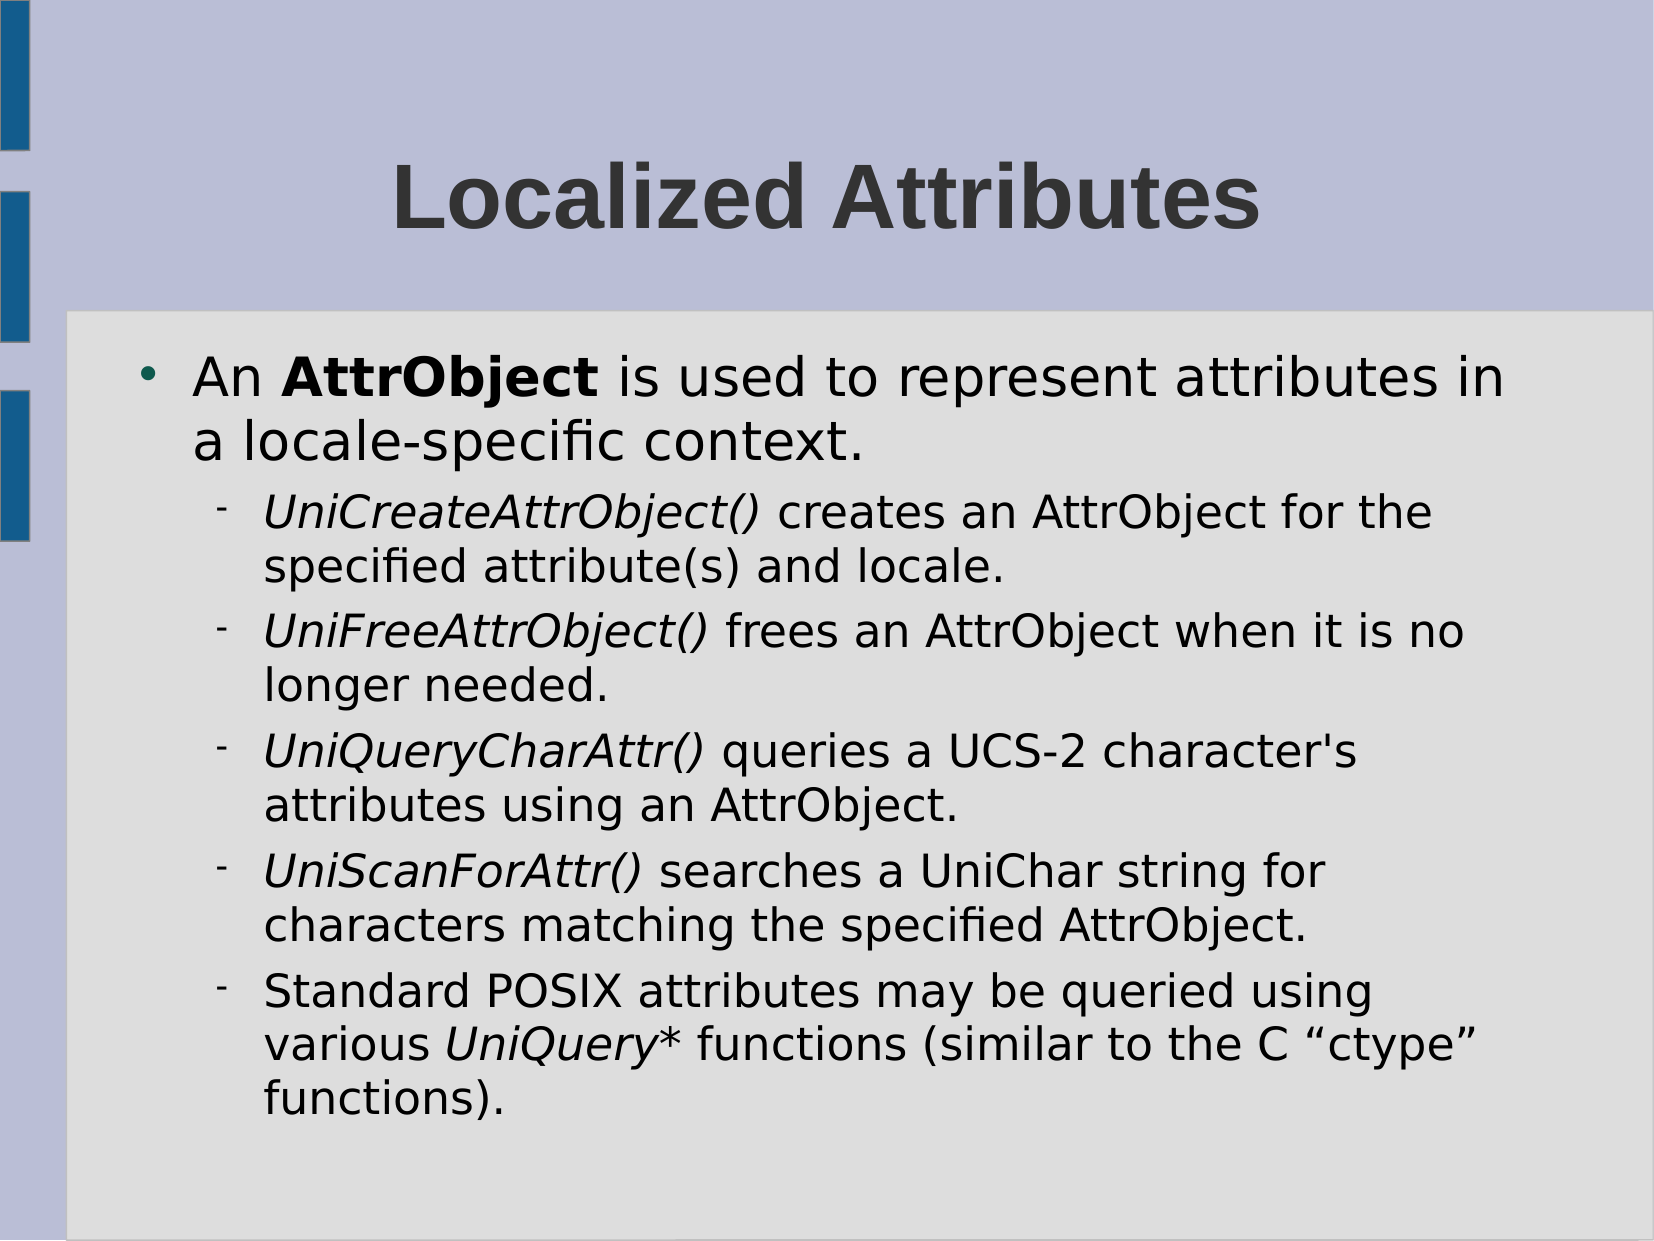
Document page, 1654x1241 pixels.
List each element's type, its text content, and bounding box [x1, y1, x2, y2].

title Localized Attributes [121, 91, 1534, 299]
list An AttrObject is used to represent attributes in a locale-specific context. UniCreateAttrObject() creates an AttrObject for the specified attribute(s) and locale. UniFreeAttrObject() frees an AttrObject when it is no longer needed. UniQueryCharAttr() queries a UCS-2 character's attributes using an AttrObject. UniScanForAttr() searches a UniChar string for characters matching the specified AttrObject. Standard POSIX attributes may be queried using various UniQuery* functions (similar to the C “ctype” functions). [121, 344, 1534, 1126]
